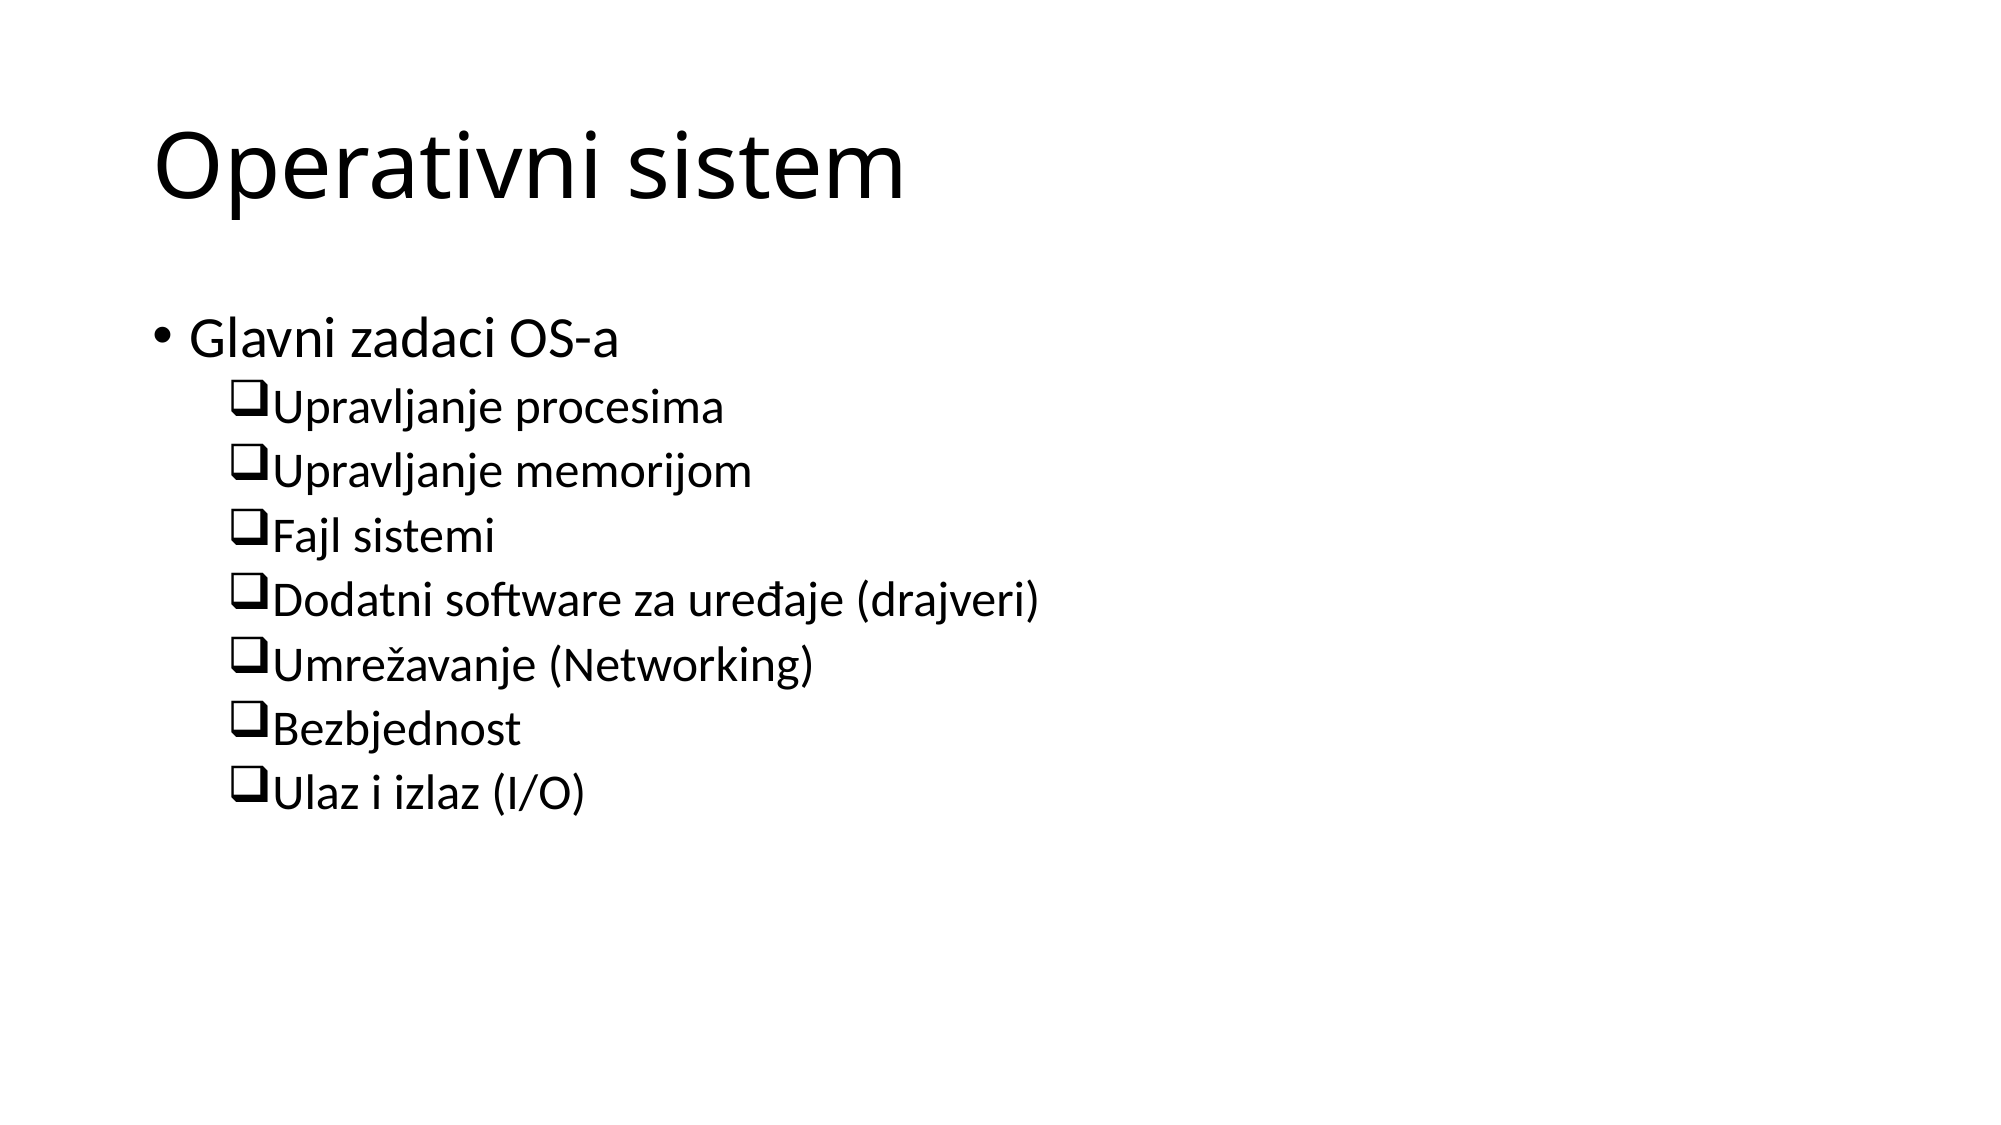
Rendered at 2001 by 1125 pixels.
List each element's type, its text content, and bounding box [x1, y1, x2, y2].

title Operativni sistem [137, 59, 1863, 278]
list Glavni zadaci OS-a Upravljanje procesima Upravljanje memorijom Fajl sistemi Dodatni software za uređaje (drajveri) Umrežavanje (Networking) Bezbjednost Ulaz i izlaz (I/O) [137, 299, 1863, 1014]
